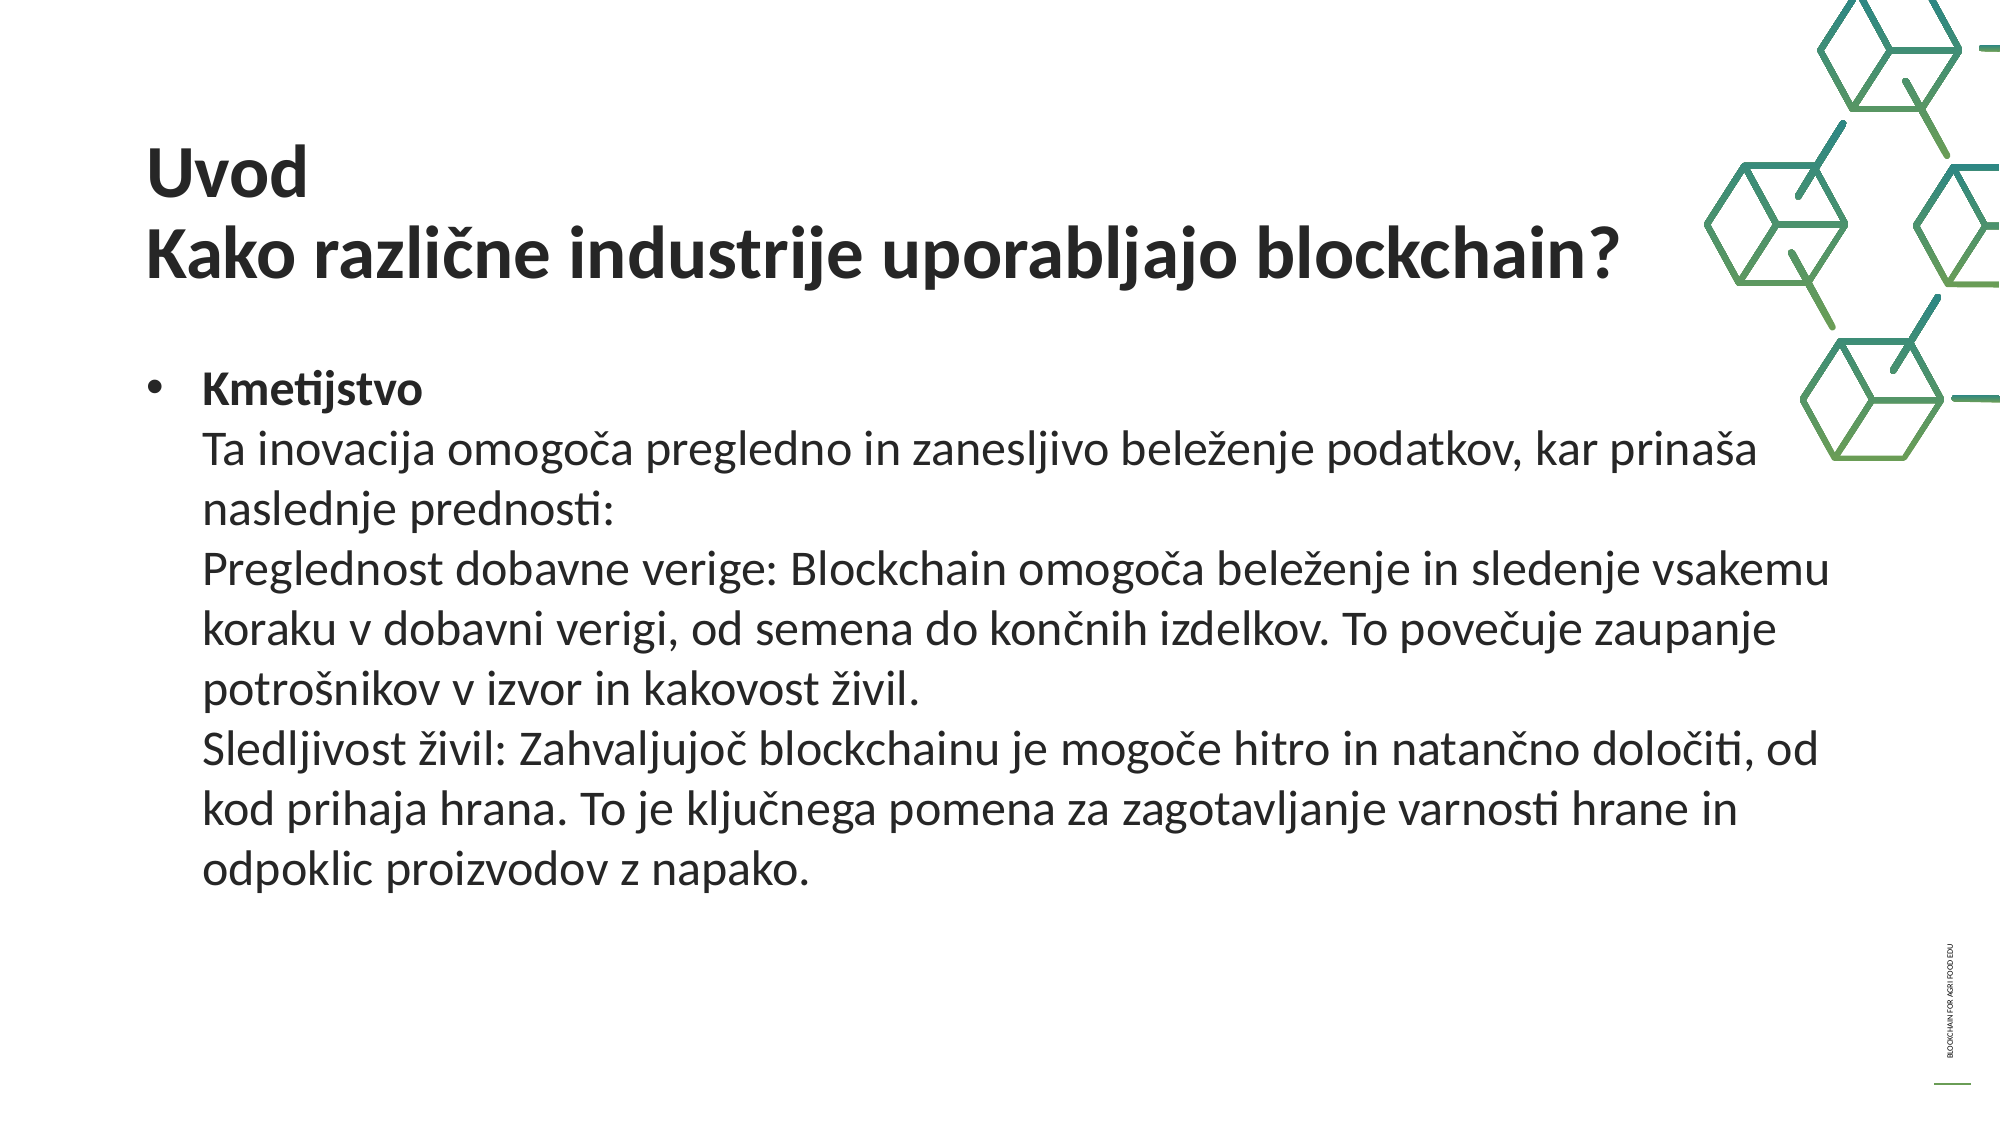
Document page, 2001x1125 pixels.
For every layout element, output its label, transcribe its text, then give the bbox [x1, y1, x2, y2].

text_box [1703, 0, 2000, 462]
list Kmetijstvo Ta inovacija omogoča pregledno in zanesljivo beleženje podatkov, kar prinaša naslednje prednosti: Preglednost dobavne verige: Blockchain omogoča beleženje in sledenje vsakemu koraku v dobavni verigi, od semena do končnih izdelkov. To povečuje zaupanje potrošnikov v izvor in kakovost živil. Sledljivost živil: Zahvaljujoč blockchainu je mogoče hitro in natančno določiti, od kod prihaja hrana. To je ključnega pomena za zagotavljanje varnosti hrane in odpoklic proizvodov z napako. [130, 348, 1869, 1080]
list Uvod Kako različne industrije uporabljajo blockchain? [130, 124, 1698, 337]
